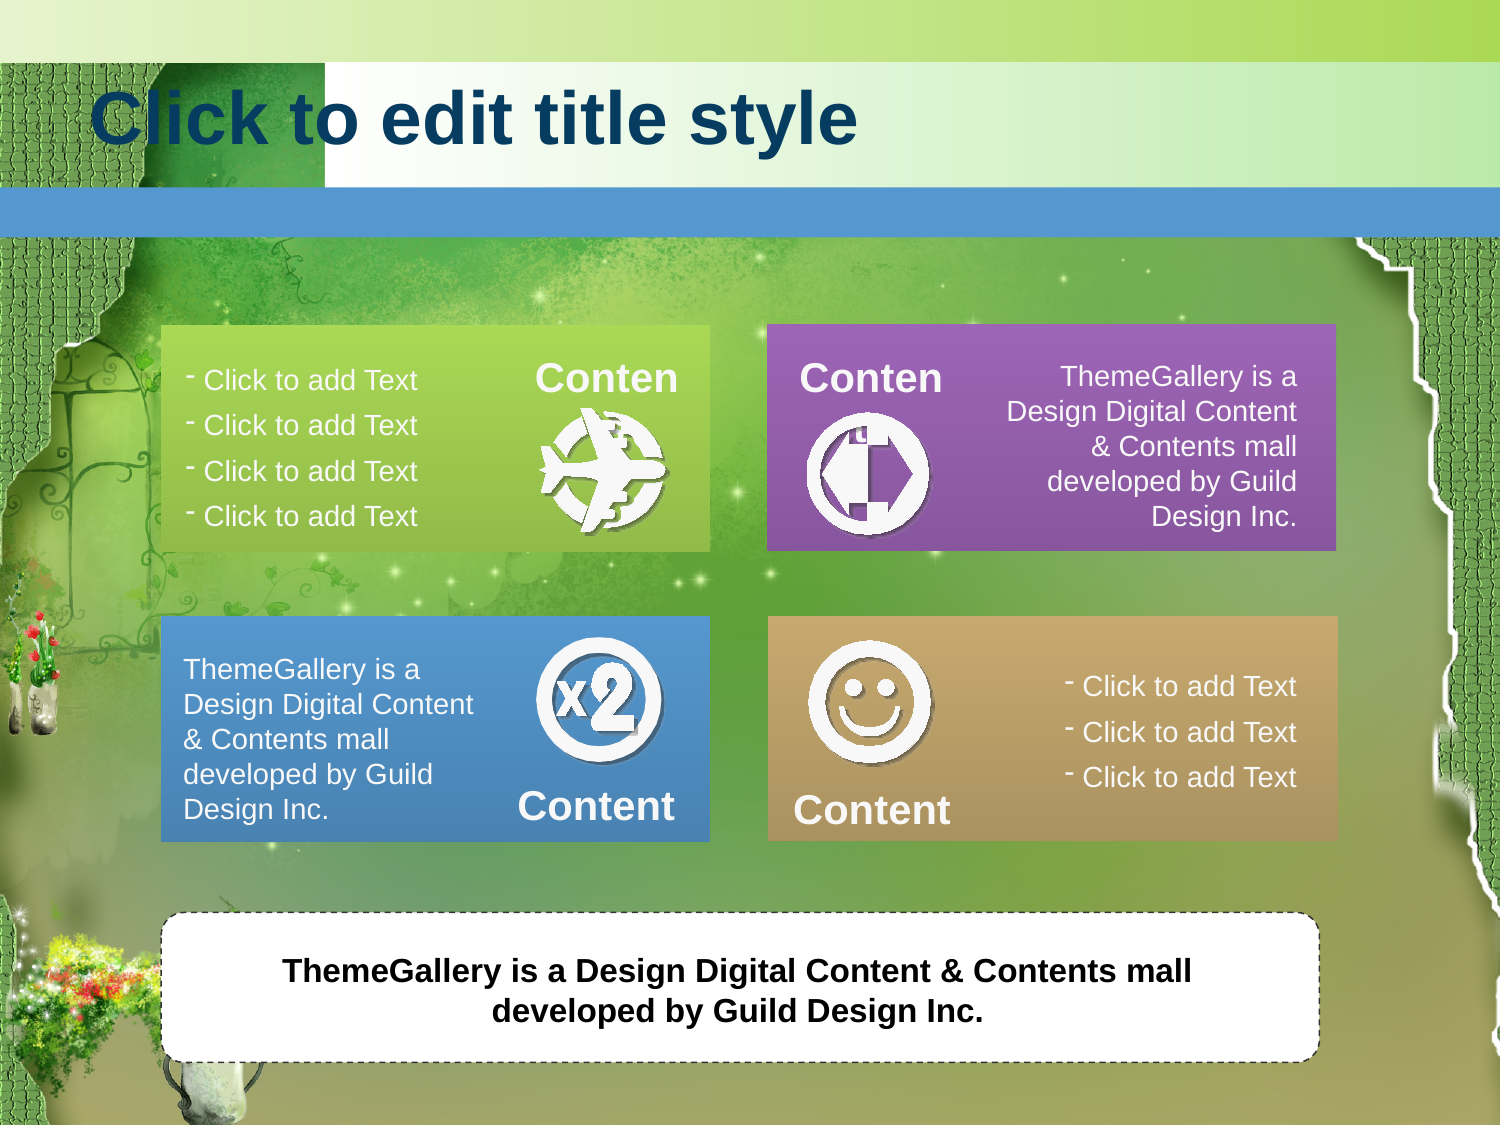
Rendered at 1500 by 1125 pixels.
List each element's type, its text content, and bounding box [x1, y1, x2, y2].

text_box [537, 638, 661, 761]
text_box [161, 325, 710, 552]
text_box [806, 412, 929, 535]
text_box Contents [515, 343, 699, 459]
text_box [633, 0, 637, 62]
picture [0, 62, 325, 187]
text_box [434, 0, 438, 62]
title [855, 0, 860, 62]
text_box Content [480, 771, 713, 837]
text_box [161, 912, 1320, 1063]
picture [0, 238, 1500, 1125]
text_box Contents [779, 343, 963, 458]
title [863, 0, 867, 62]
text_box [808, 640, 931, 763]
text_box ThemeGallery is a Design Digital Content & Contents mall developed by Guild Design Inc. [168, 643, 502, 833]
text_box Click to add Text Click to add Text Click to add Text [980, 649, 1312, 801]
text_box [539, 407, 666, 532]
text_box [768, 616, 1338, 841]
text_box Click to add Text Click to add Text Click to add Text Click to add Text [170, 343, 491, 540]
text_box Content [769, 775, 975, 841]
title Click to edit title style [75, 62, 1425, 185]
text_box ThemeGallery is a Design Digital Content & Contents mall developed by Guild Design Inc. [966, 349, 1313, 540]
text_box ThemeGallery is a Design Digital Content & Contents mall developed by Guild Design Inc. [227, 942, 1249, 1037]
text_box [161, 616, 710, 842]
text_box [767, 324, 1337, 551]
